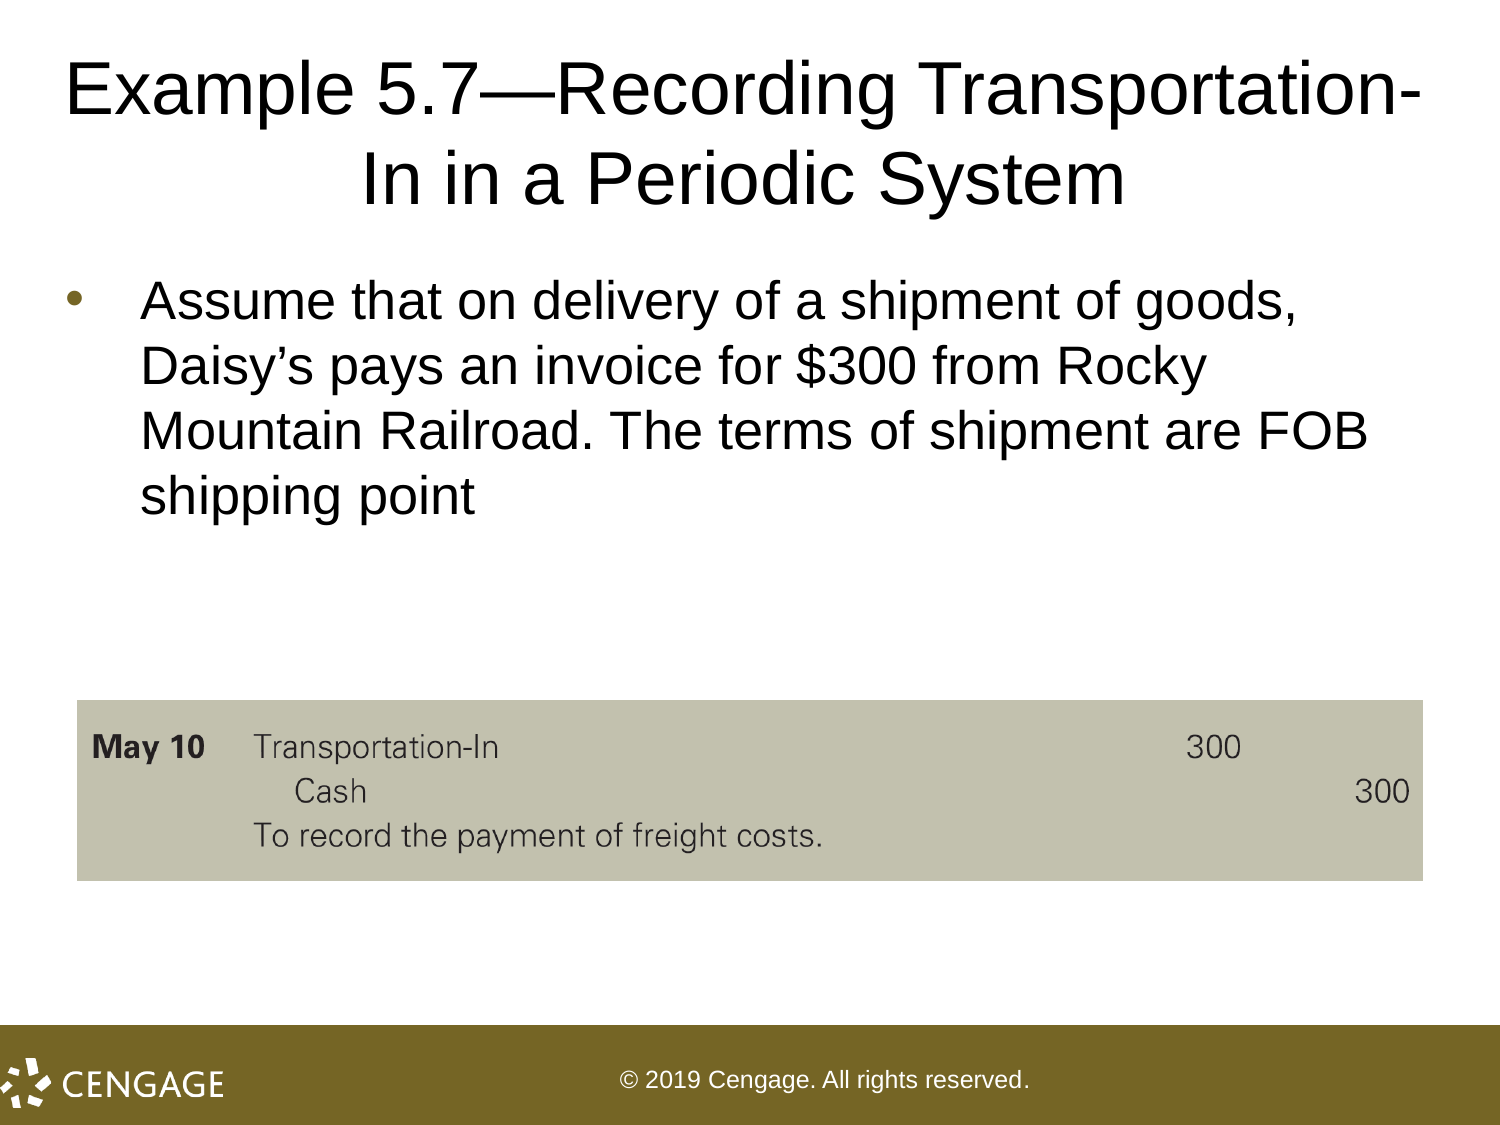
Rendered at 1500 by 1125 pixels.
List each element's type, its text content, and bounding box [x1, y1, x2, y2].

picture [0, 1058, 223, 1108]
list Assume that on delivery of a shipment of goods, Daisy’s pays an invoice for $300 from Rocky Mountain Railroad. The terms of shipment are FOB shipping point [50, 257, 1460, 532]
title Example 5.7—Recording Transportation-In in a Periodic System [30, 42, 1458, 216]
picture [77, 700, 1423, 882]
